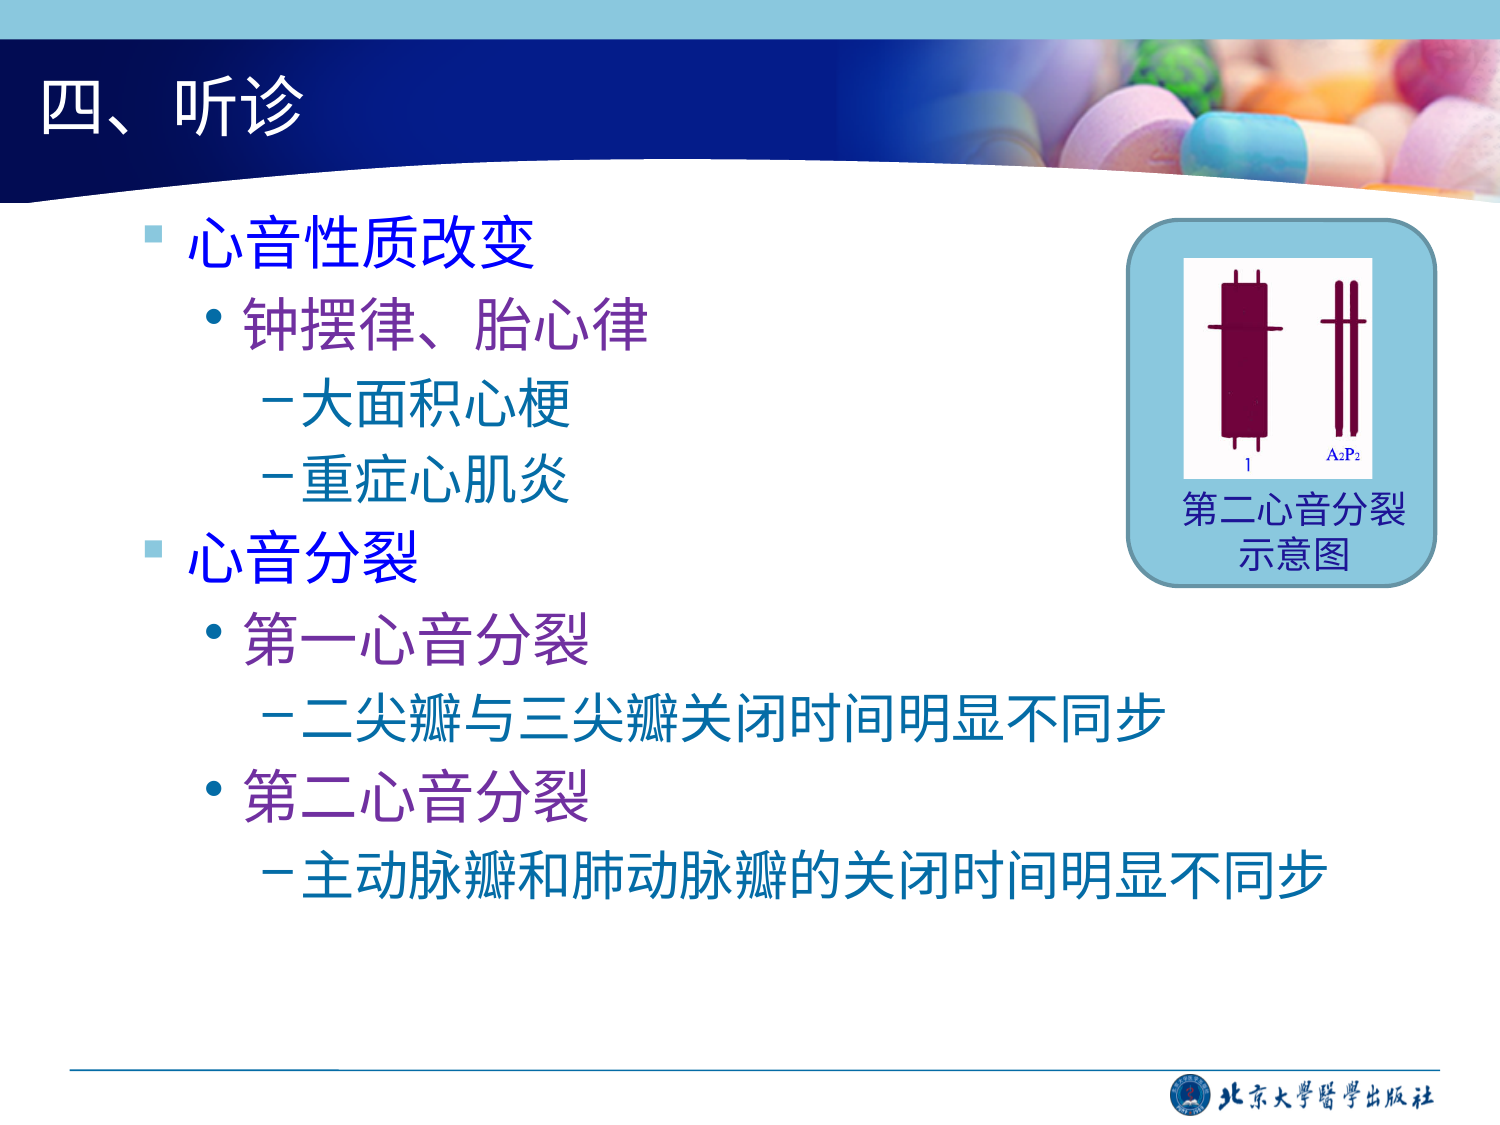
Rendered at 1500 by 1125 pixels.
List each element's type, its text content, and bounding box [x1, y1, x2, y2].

list 心音性质改变 钟摆律、胎心律 大面积心梗 重症心肌炎 心音分裂 第一心音分裂 二尖瓣与三尖瓣关闭时间明显不同步 第二心音分裂 主动脉瓣和肺动脉瓣的关闭时间明显不同步 [49, 198, 1424, 1026]
picture [0, 40, 1500, 203]
picture [1170, 1074, 1436, 1118]
title 四、听诊 [23, 58, 1349, 152]
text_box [1127, 219, 1436, 587]
